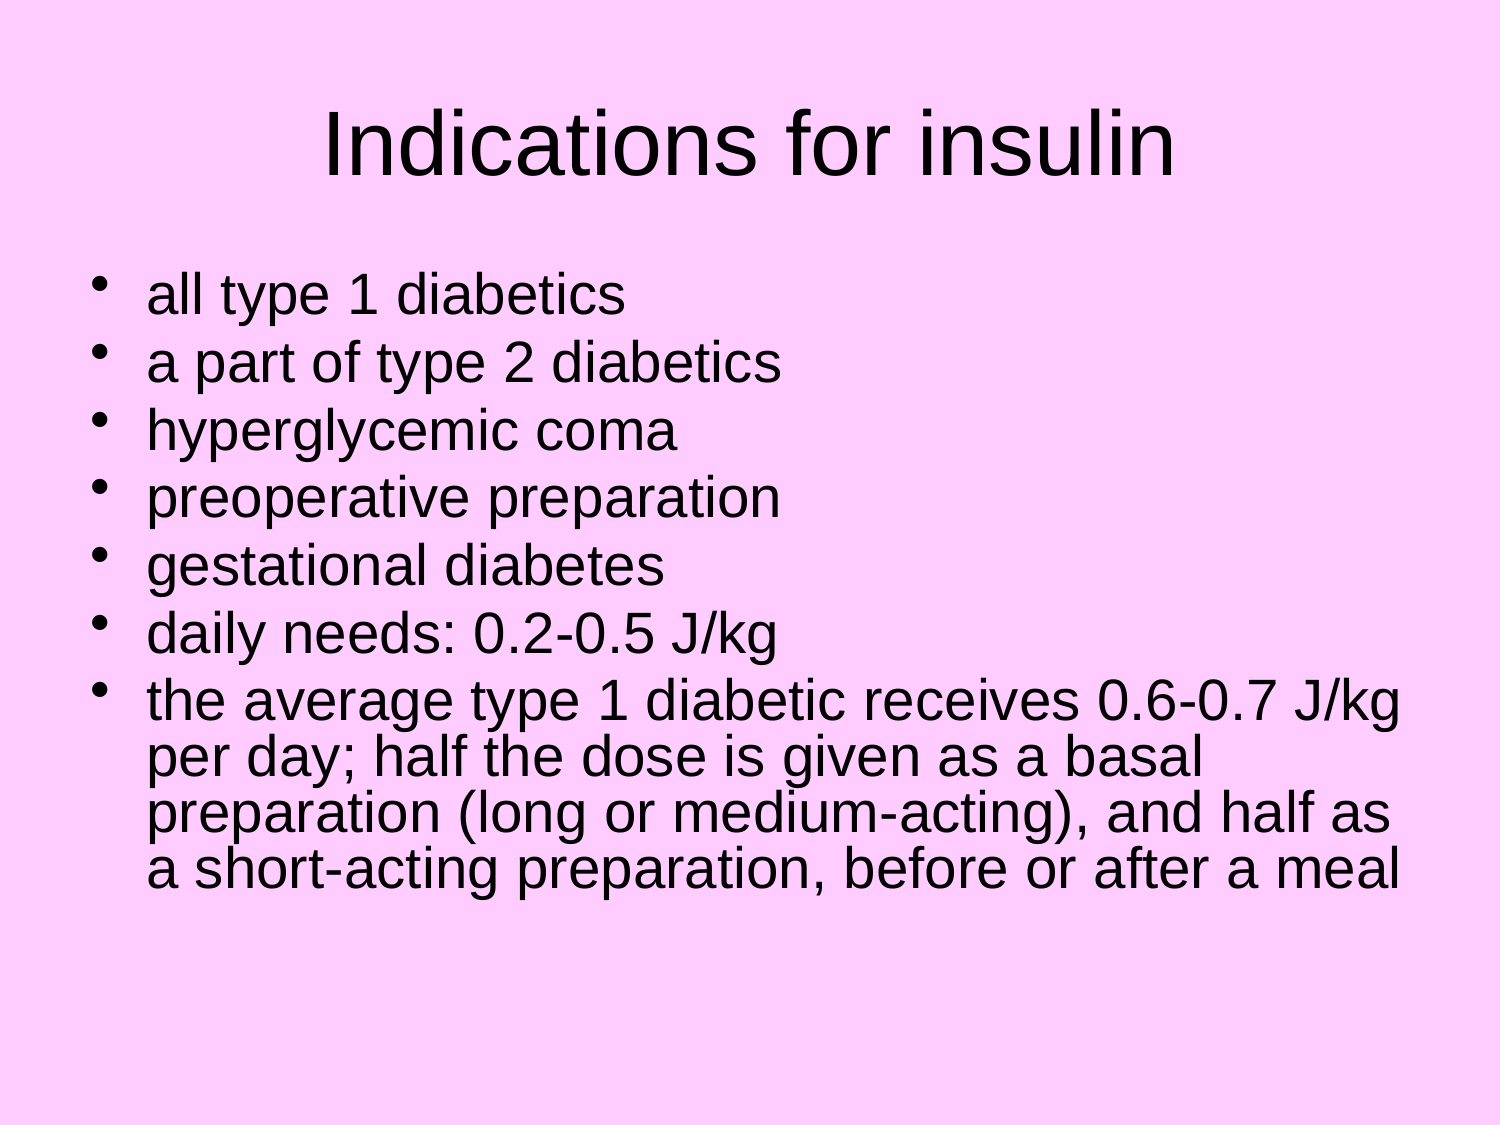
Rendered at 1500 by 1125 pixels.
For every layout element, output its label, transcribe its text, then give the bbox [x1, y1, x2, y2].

title Indications for insulin [75, 45, 1425, 233]
list all type 1 diabetics a part of type 2 diabetics hyperglycemic coma preoperative preparation gestational diabetes daily needs: 0.2-0.5 J/kg the average type 1 diabetic receives 0.6-0.7 J/kg per day; half the dose is given as a basal preparation (long or medium-acting), and half as a short-acting preparation, before or after a meal [75, 262, 1425, 1005]
